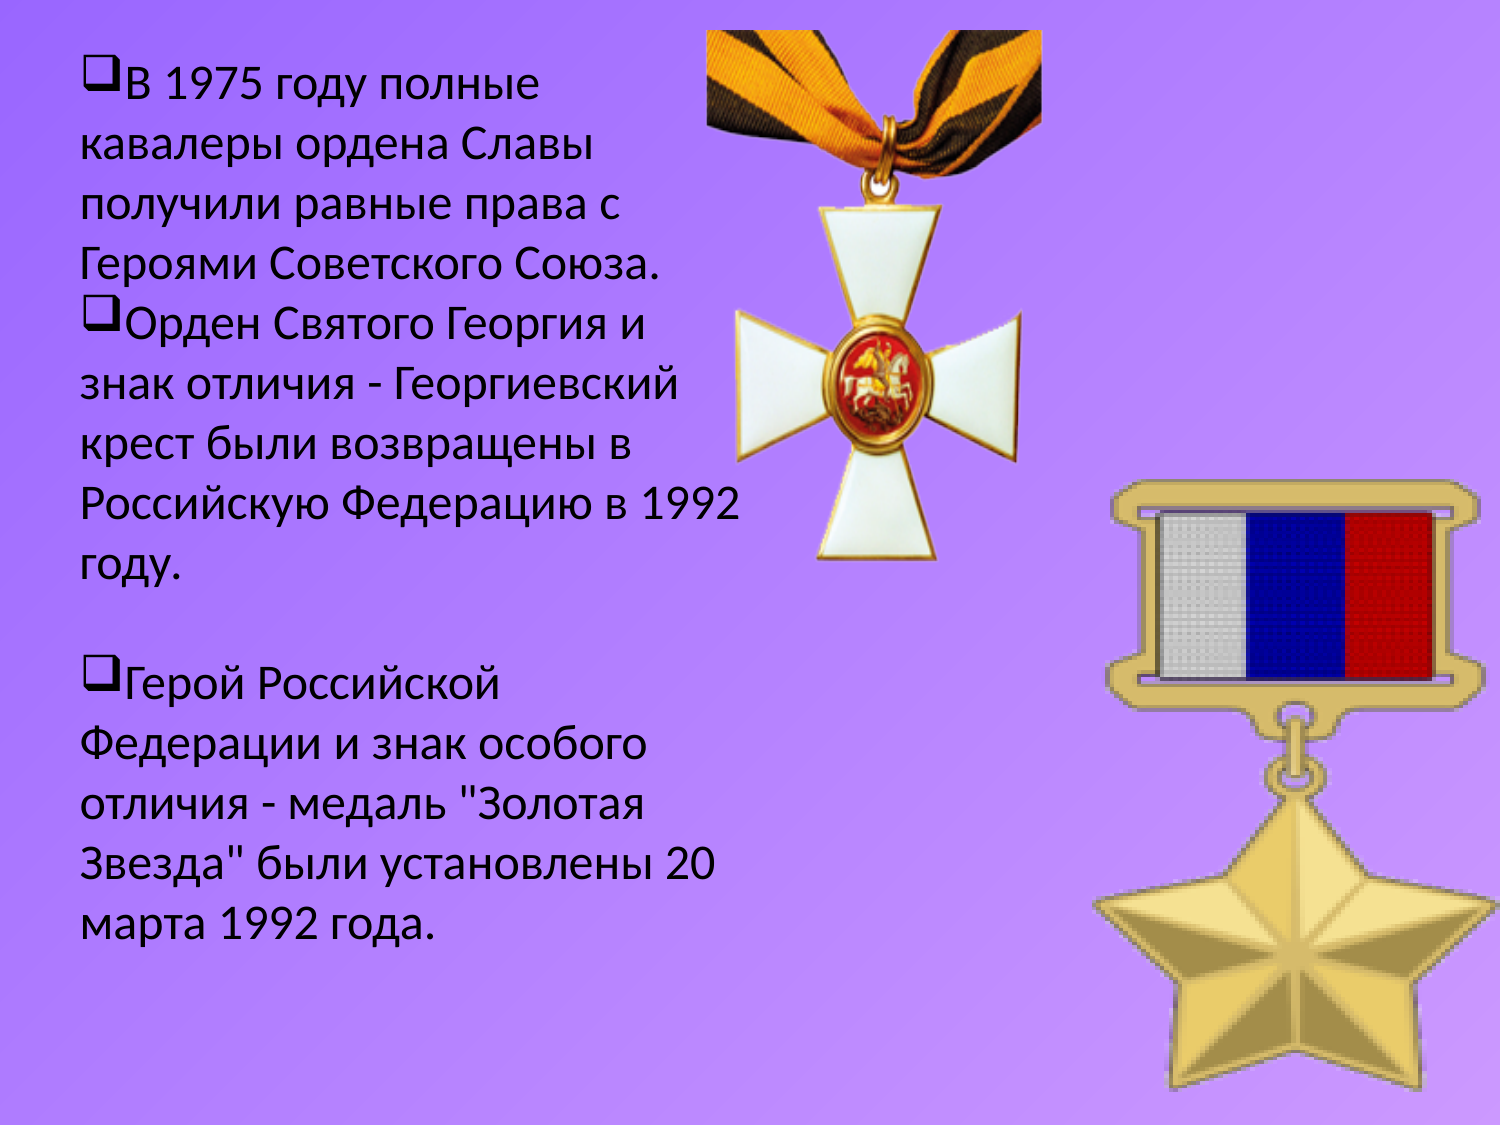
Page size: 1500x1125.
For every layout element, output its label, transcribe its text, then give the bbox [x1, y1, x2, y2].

text_box В 1975 году полные кавалеры ордена Славы получили равные права с Героями Советского Союза. Орден Святого Георгия и знак отличия - Георгиевский крест были возвращены в Российскую Федерацию в 1992 году. Герой Российской Федерации и знак особого отличия - медаль "Золотая Звезда" были установлены 20 марта 1992 года. [64, 42, 762, 1078]
picture [596, 30, 1500, 1093]
